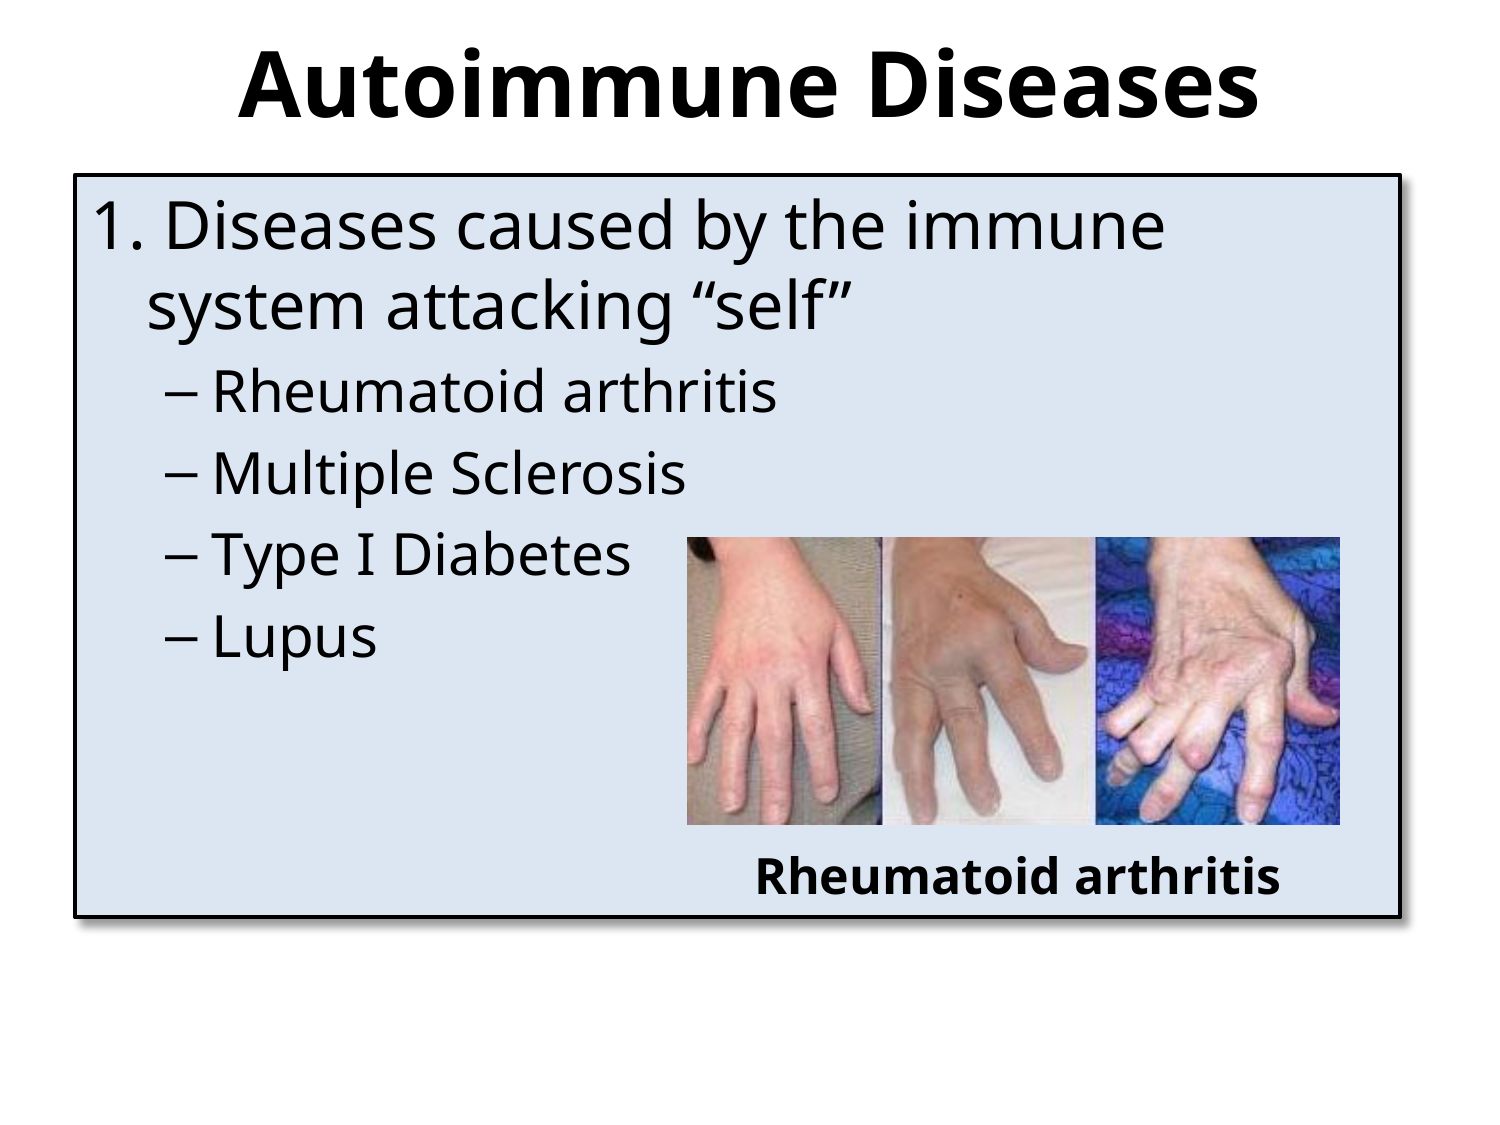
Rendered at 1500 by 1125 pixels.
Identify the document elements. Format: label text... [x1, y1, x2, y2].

list 1. Diseases caused by the immune system attacking “self” Rheumatoid arthritis Multiple Sclerosis Type I Diabetes Lupus [75, 174, 1400, 918]
text_box Rheumatoid arthritis [739, 837, 1297, 913]
picture [687, 537, 1340, 826]
title Autoimmune Diseases [75, 0, 1425, 163]
